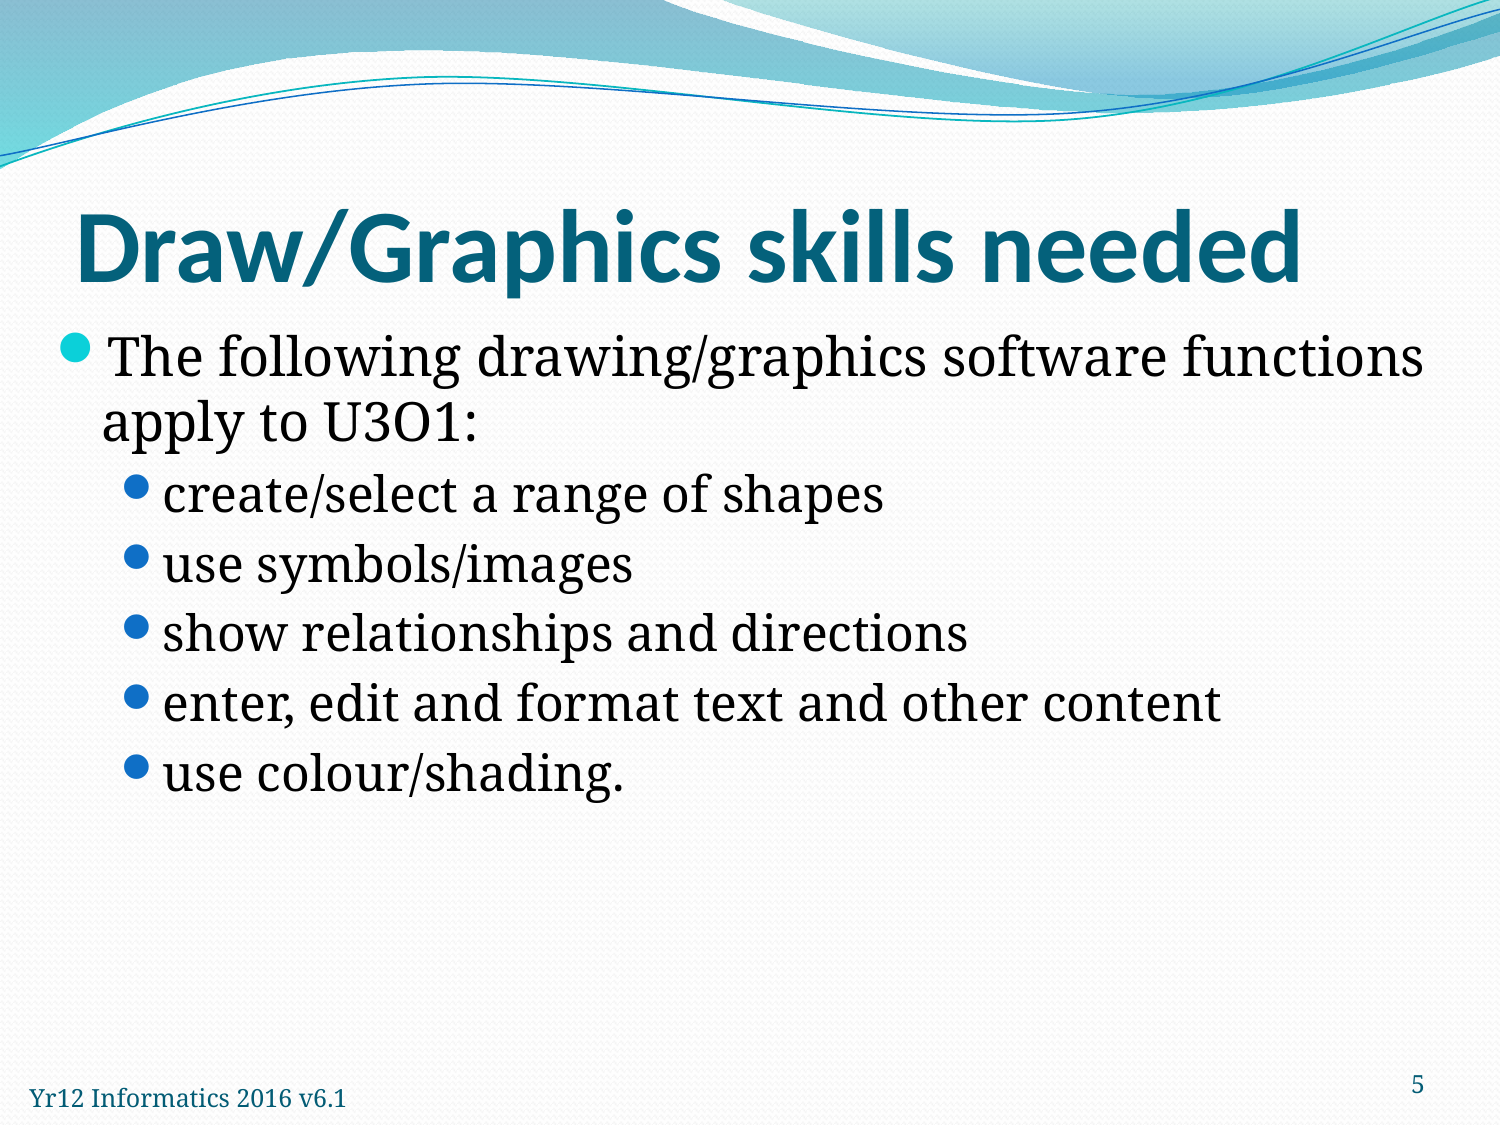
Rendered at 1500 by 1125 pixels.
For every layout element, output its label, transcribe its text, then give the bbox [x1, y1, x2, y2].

text_box Draw/Graphics skills needed [74, 115, 1425, 303]
footer Yr12 Informatics 2016 v6.1 [29, 1052, 580, 1113]
slide_number 5 [1299, 1042, 1425, 1103]
text_box The following drawing/graphics software functions apply to U3O1: create/select a range of shapes use symbols/images show relationships and directions enter, edit and format text and other content use colour/shading. [41, 314, 1471, 1083]
